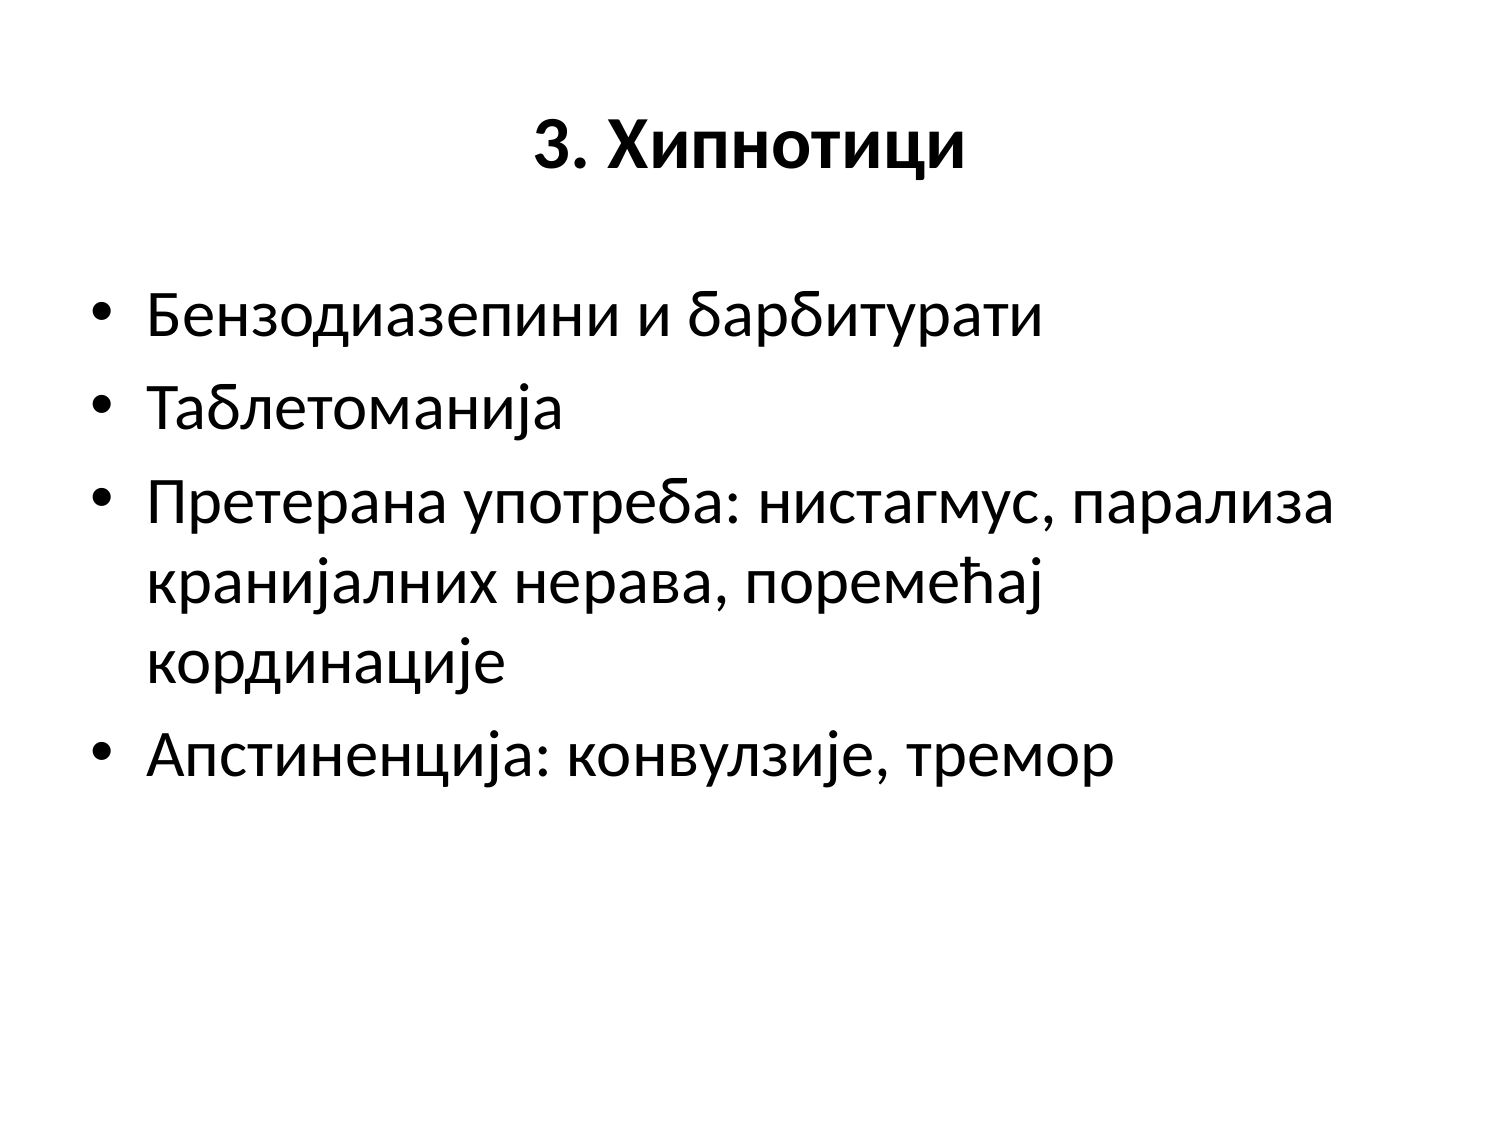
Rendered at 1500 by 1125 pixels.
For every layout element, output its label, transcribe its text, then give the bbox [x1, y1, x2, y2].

list Бензодиазепини и барбитурати Таблетоманија Претерана употреба: нистагмус, парализа кранијалних нерава, поремећај кординације Апстиненција: конвулзије, тремор [74, 262, 1426, 1006]
title 3. Хипнотици [74, 44, 1426, 233]
